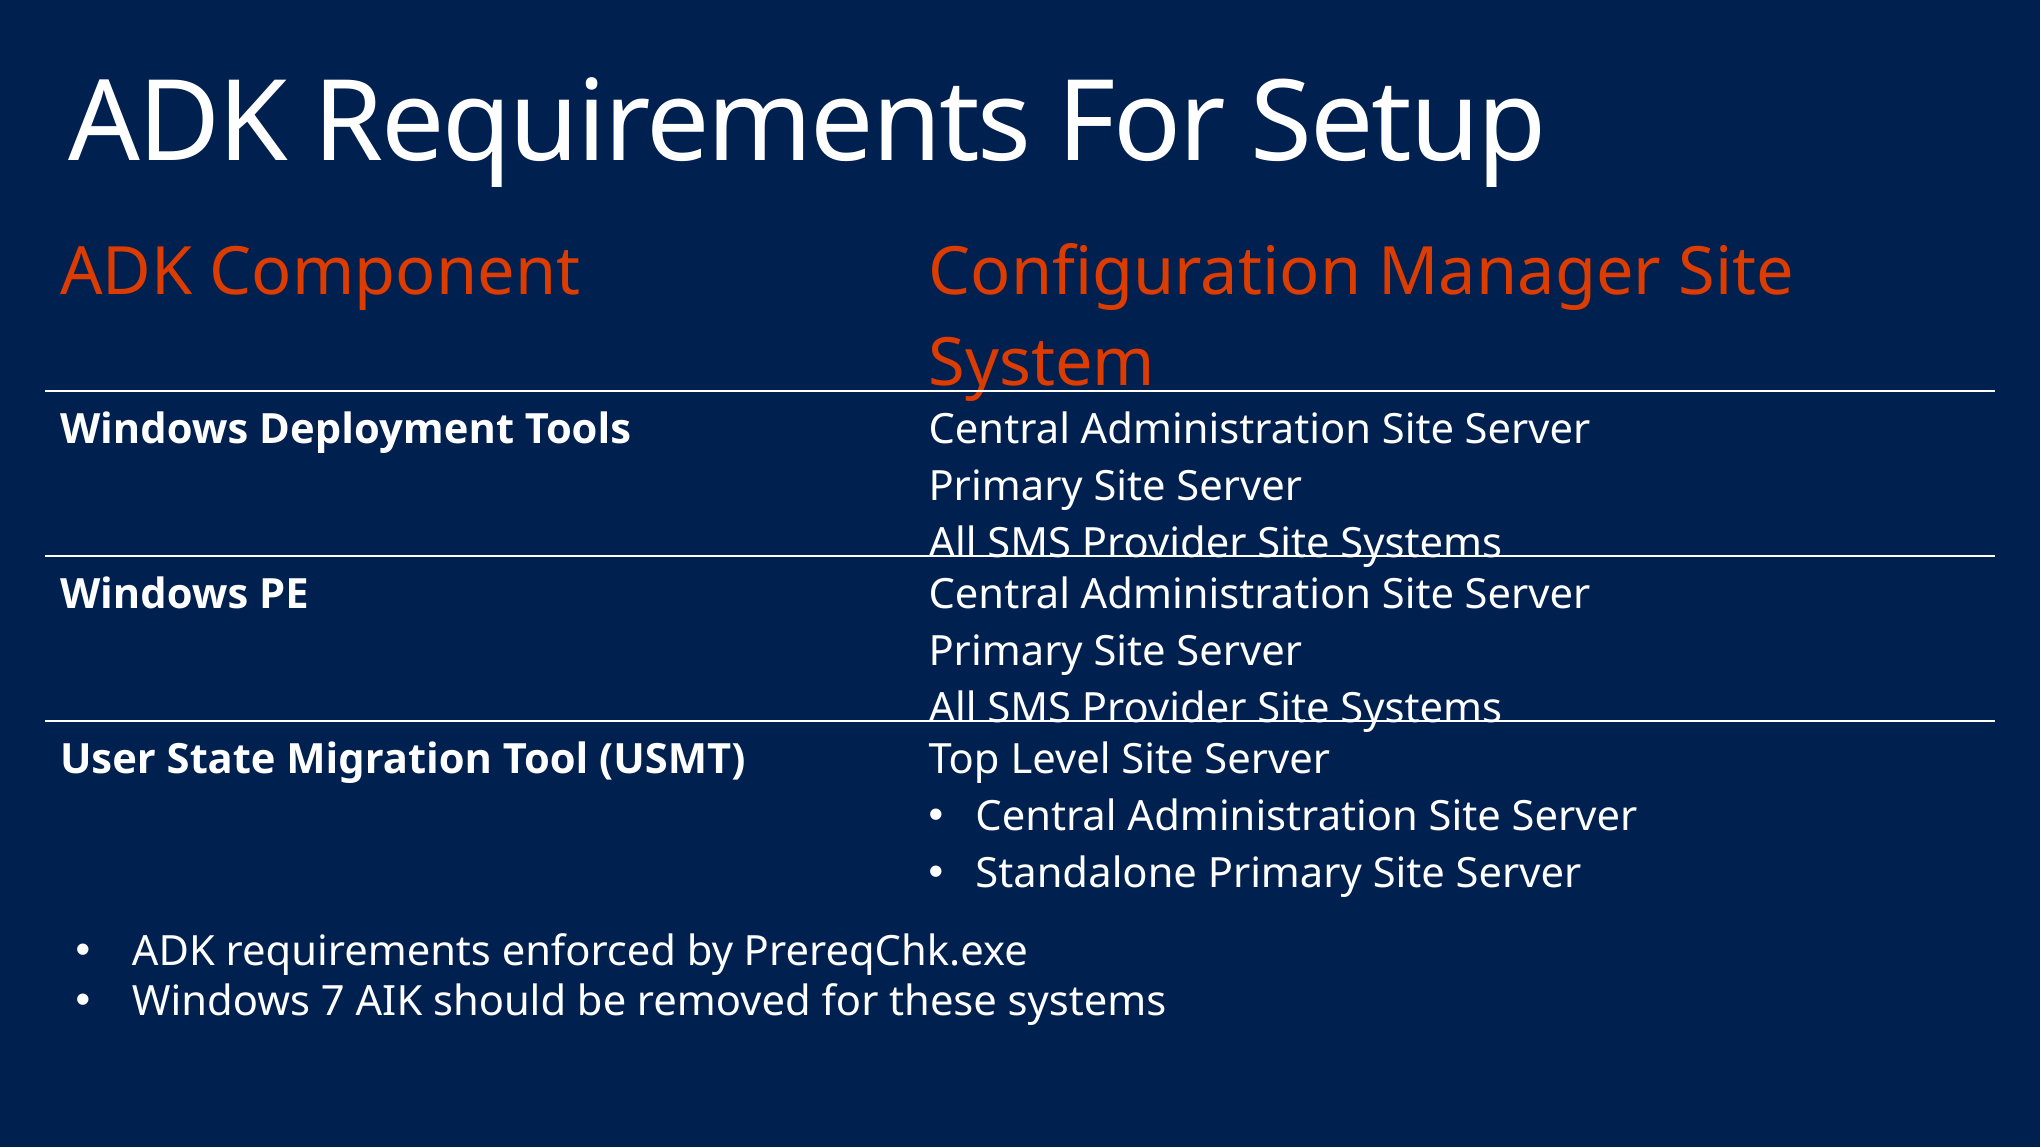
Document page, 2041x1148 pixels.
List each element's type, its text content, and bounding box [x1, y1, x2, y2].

table_cell Windows PE [45, 557, 914, 720]
table_cell Windows Deployment Tools [45, 392, 914, 555]
table_cell Central Administration Site Server Primary Site Server All SMS Provider Site Systems [914, 557, 1995, 720]
table_header ADK Component [45, 216, 914, 390]
table_cell Central Administration Site Server Primary Site Server All SMS Provider Site Systems [914, 392, 1995, 555]
text_box ADK requirements enforced by PrereqChk.exe Windows 7 AIK should be removed for these systems [44, 908, 1953, 1040]
table_cell Top Level Site Server Central Administration Site Server Standalone Primary Site Server [914, 722, 1995, 886]
title ADK Requirements For Setup [45, 48, 1996, 200]
table_header Configuration Manager Site System [914, 216, 1995, 390]
table_cell User State Migration Tool (USMT) [45, 722, 914, 886]
